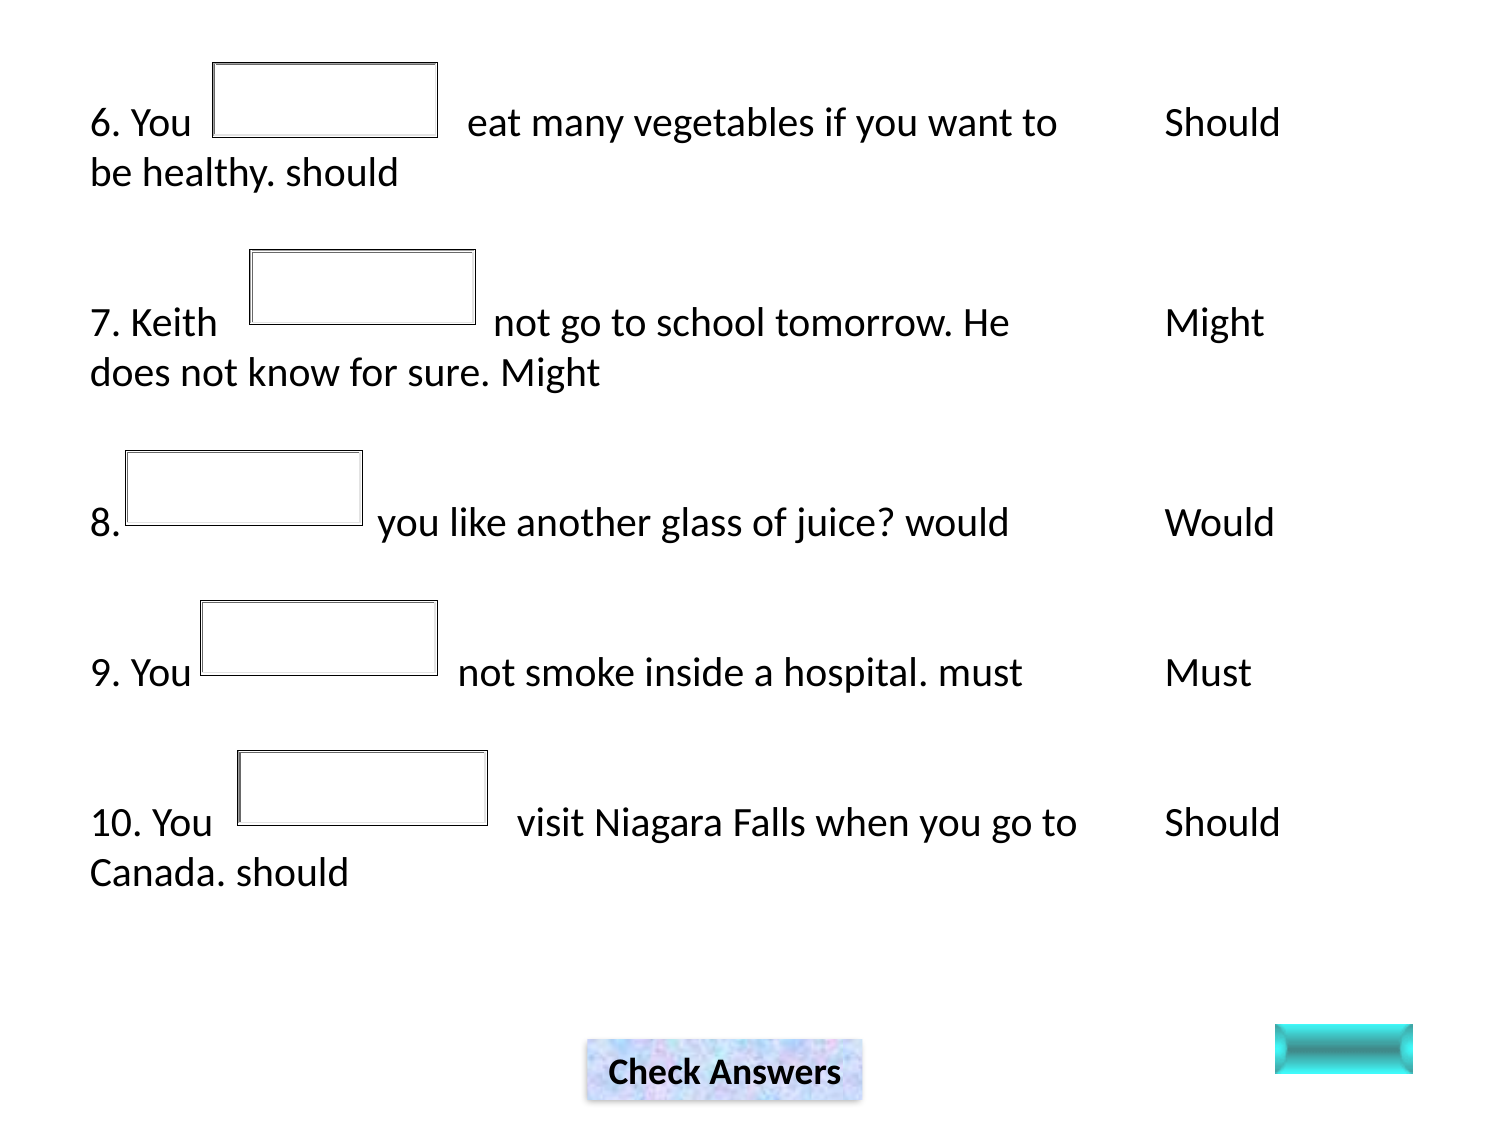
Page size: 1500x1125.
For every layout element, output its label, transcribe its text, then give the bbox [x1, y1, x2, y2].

text_box Check Answers [587, 1039, 863, 1100]
text_box 6. You eat many vegetables if you want to be healthy. should 7. Keith not go to school tomorrow. He does not know for sure. Might 8. you like another glass of juice? would 9. You not smoke inside a hospital. must 10. You visit Niagara Falls when you go to Canada. should [75, 87, 1100, 903]
text_box Should Might Would Must Should [1149, 87, 1300, 853]
picture [1274, 1024, 1413, 1074]
